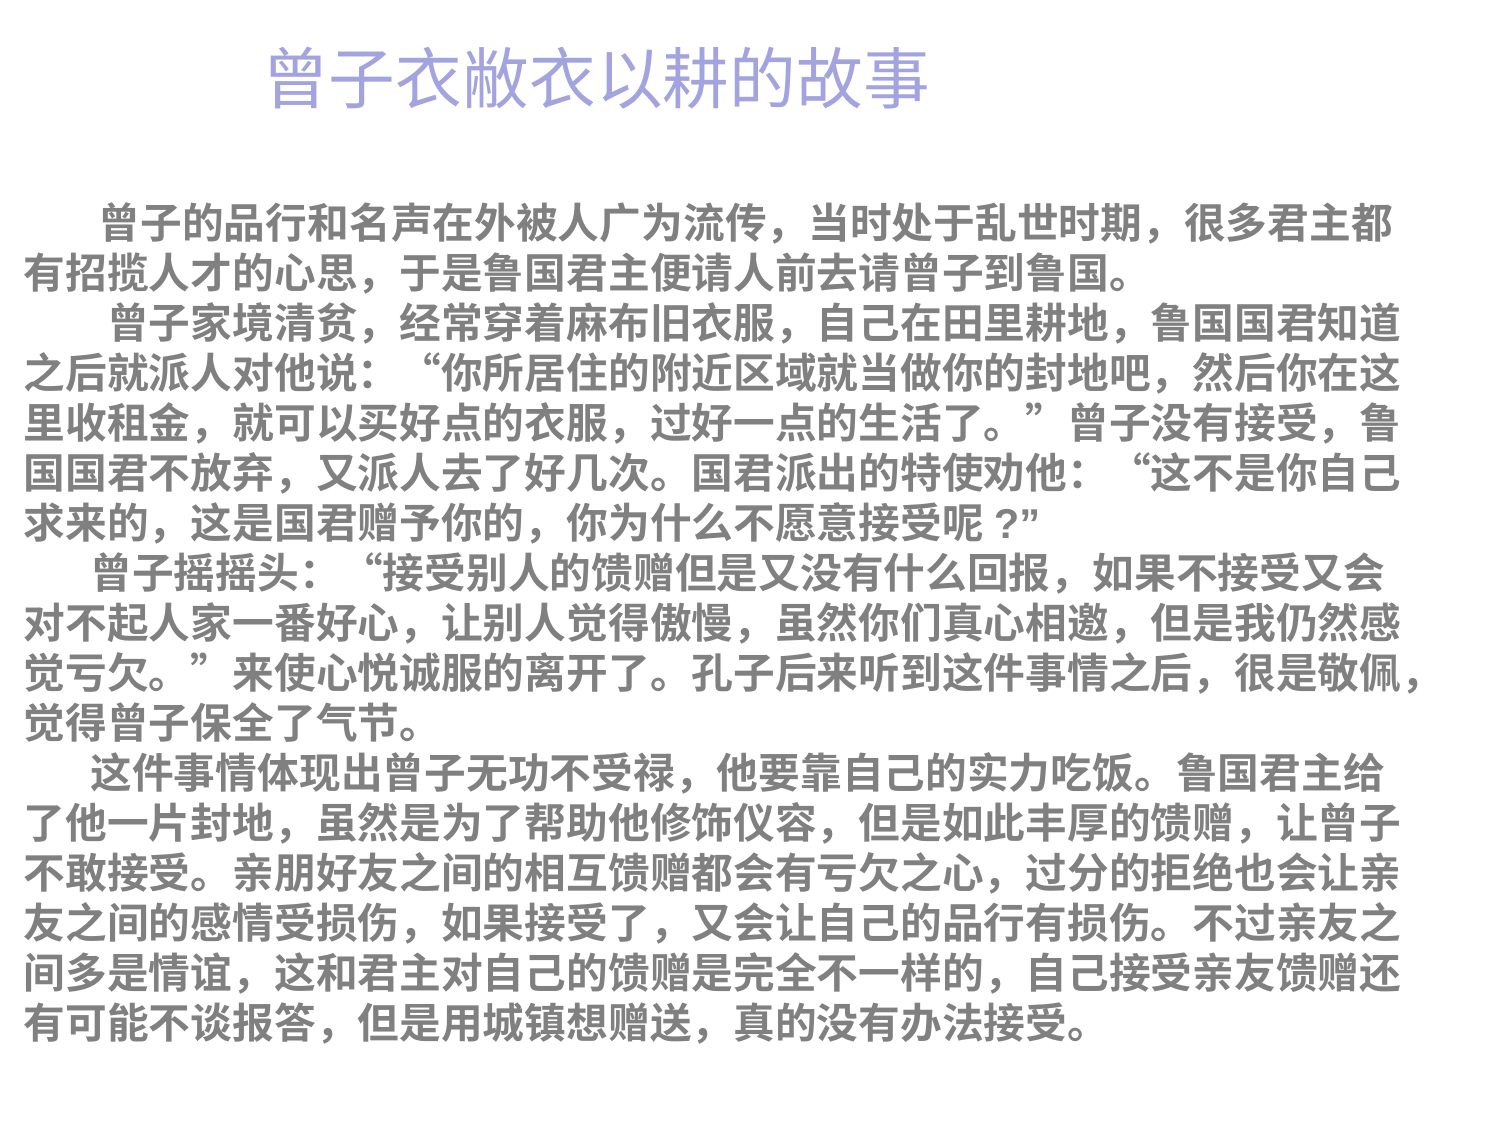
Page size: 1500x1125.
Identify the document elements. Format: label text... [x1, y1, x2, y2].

text_box 曾子衣敝衣以耕的故事 曾子的品行和名声在外被人广为流传，当时处于乱世时期，很多君主都有招揽人才的心思，于是鲁国君主便请人前去请曾子到鲁国。 曾子家境清贫，经常穿着麻布旧衣服，自己在田里耕地，鲁国国君知道之后就派人对他说：“你所居住的附近区域就当做你的封地吧，然后你在这里收租金，就可以买好点的衣服，过好一点的生活了。”曾子没有接受，鲁国国君不放弃，又派人去了好几次。国君派出的特使劝他：“这不是你自己求来的，这是国君赠予你的，你为什么不愿意接受呢?” 曾子摇摇头：“接受别人的馈赠但是又没有什么回报，如果不接受又会对不起人家一番好心，让别人觉得傲慢，虽然你们真心相邀，但是我仍然感觉亏欠。”来使心悦诚服的离开了。孔子后来听到这件事情之后，很是敬佩，觉得曾子保全了气节。 这件事情体现出曾子无功不受禄，他要靠自己的实力吃饭。鲁国君主给了他一片封地，虽然是为了帮助他修饰仪容，但是如此丰厚的馈赠，让曾子不敢接受。亲朋好友之间的相互馈赠都会有亏欠之心，过分的拒绝也会让亲友之间的感情受损伤，如果接受了，又会让自己的品行有损伤。不过亲友之间多是情谊，这和君主对自己的馈赠是完全不一样的，自己接受亲友馈赠还有可能不谈报答，但是用城镇想赠送，真的没有办法接受。 [8, 29, 1423, 1055]
